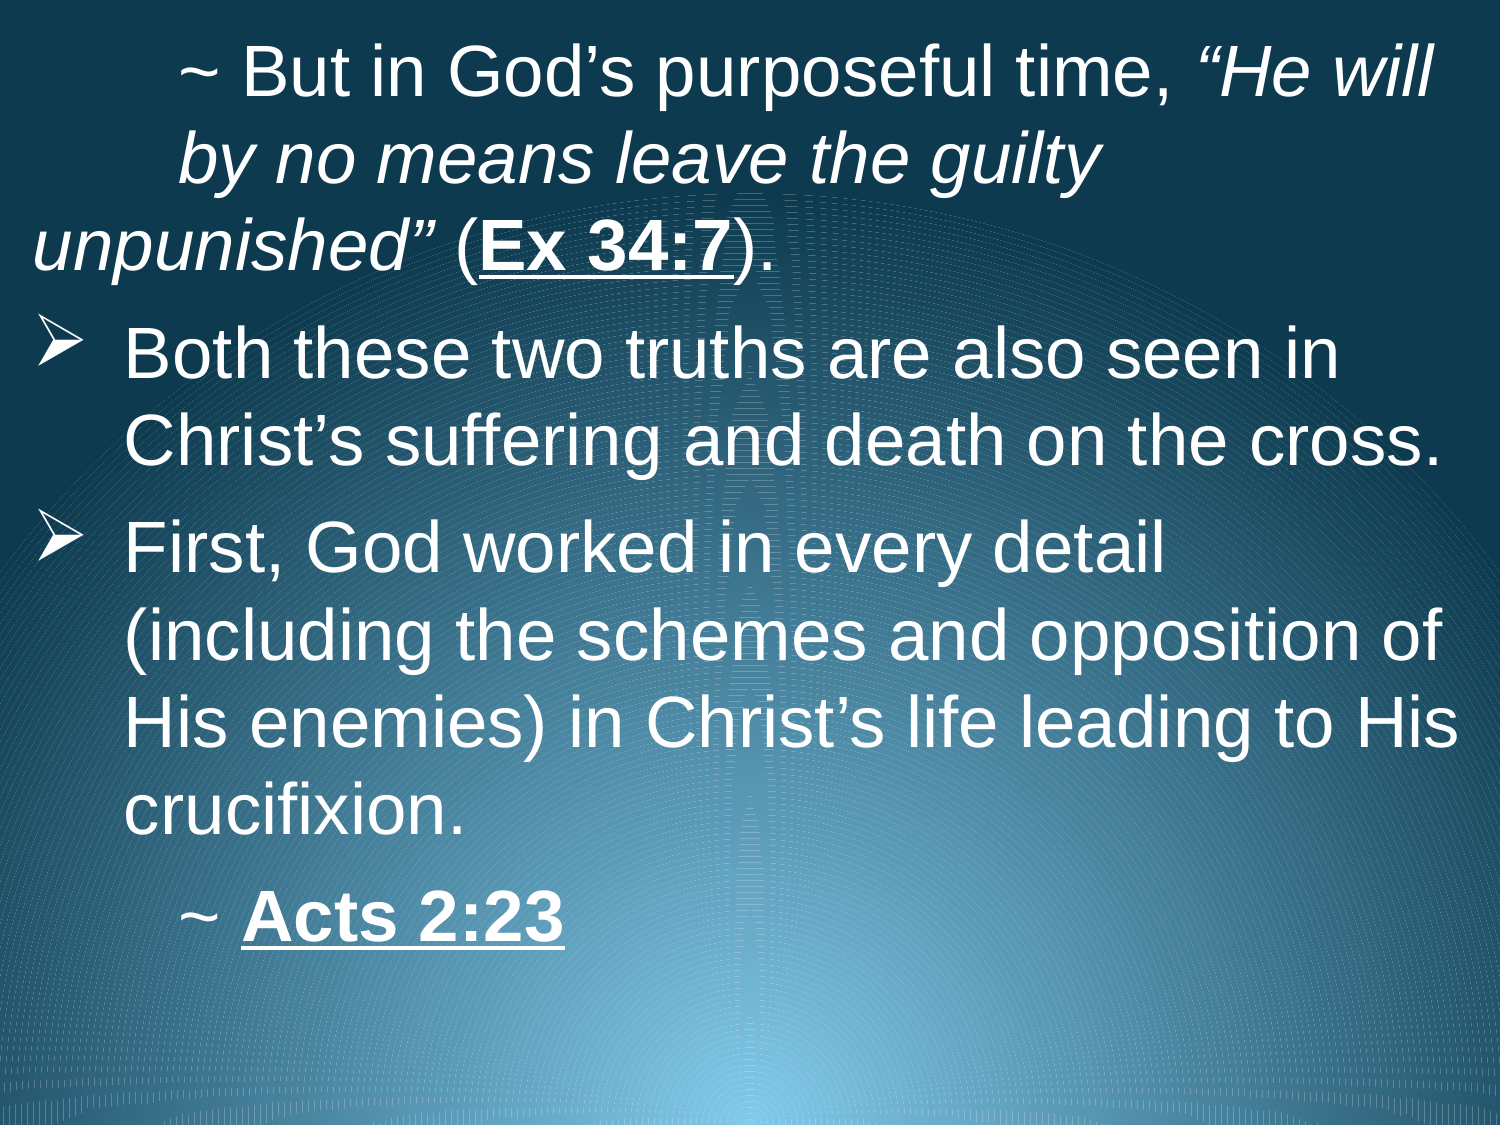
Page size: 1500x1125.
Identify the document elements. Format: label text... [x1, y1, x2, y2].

subtitle ~ But in God’s purposeful time, “He will by no means leave the guilty unpunished” (Ex 34:7). Both these two truths are also seen in Christ’s suffering and death on the cross. First, God worked in every detail (including the schemes and opposition of His enemies) in Christ’s life leading to His crucifixion. ~ Acts 2:23 [18, 16, 1482, 1109]
